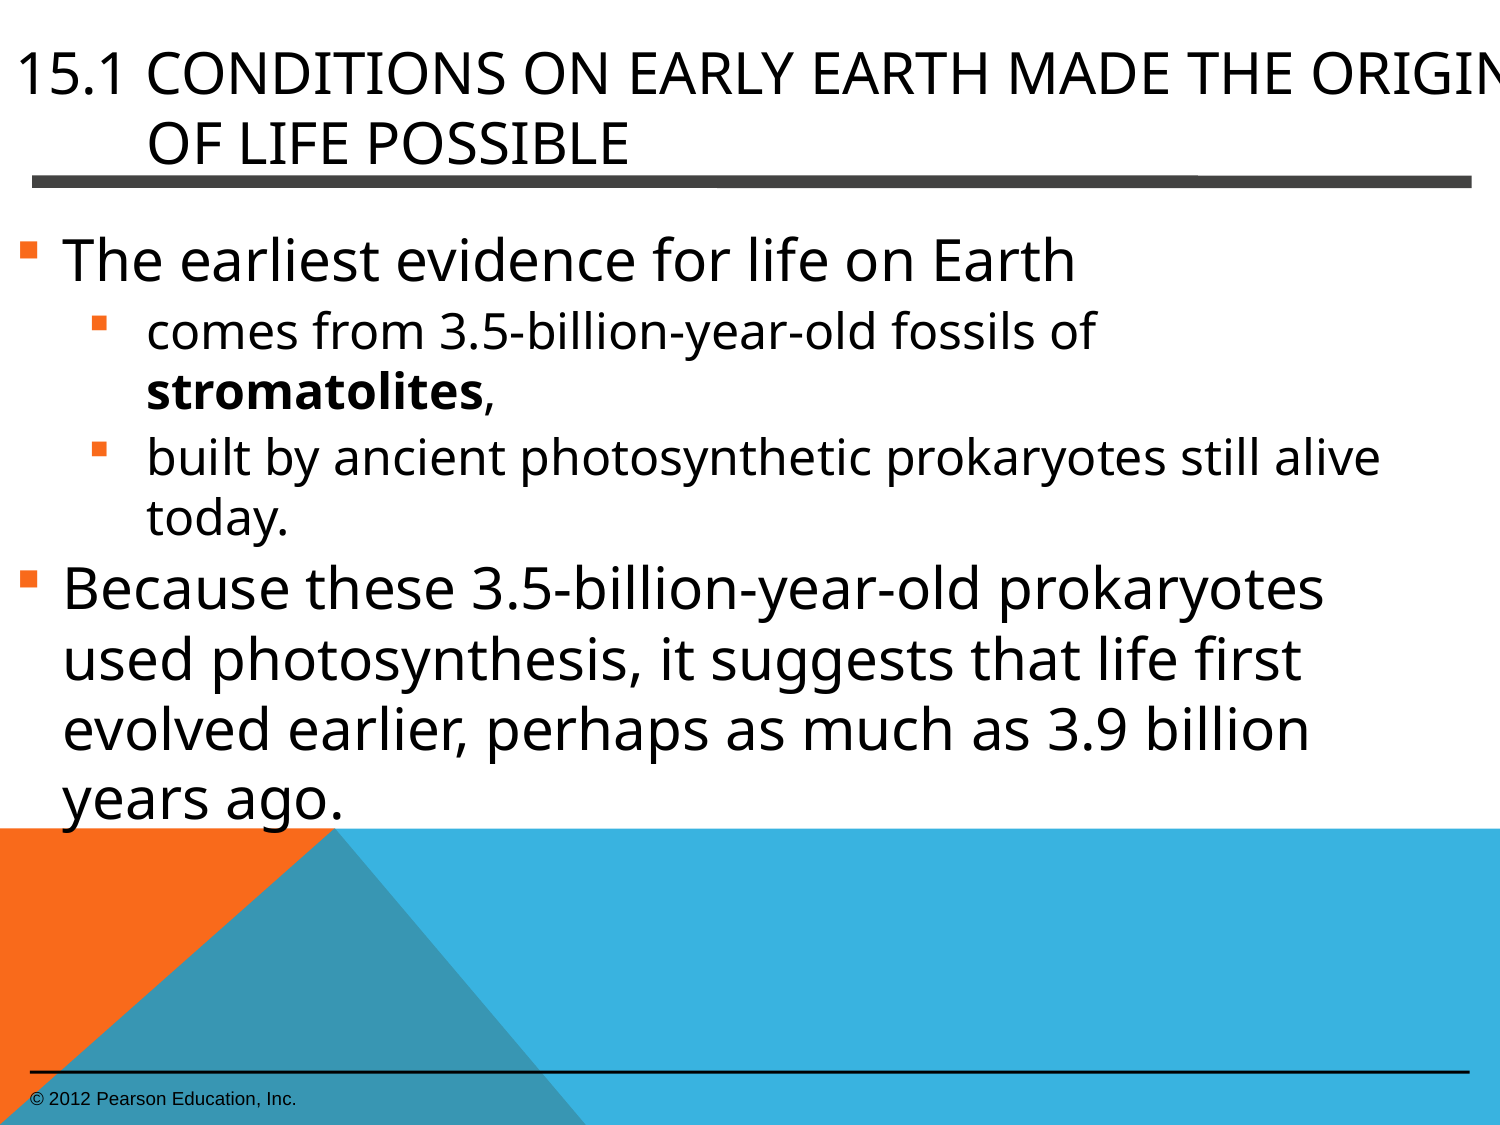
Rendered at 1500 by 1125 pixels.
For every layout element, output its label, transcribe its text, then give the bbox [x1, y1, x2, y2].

title 15.1 Conditions on early Earth made the origin of life possible [0, 0, 1500, 213]
text_box © 2012 Pearson Education, Inc. [29, 1086, 1470, 1110]
list The earliest evidence for life on Earth comes from 3.5-billion-year-old fossils of stromatolites, built by ancient photosynthetic prokaryotes still alive today. Because these 3.5-billion-year-old prokaryotes used photosynthesis, it suggests that life first evolved earlier, perhaps as much as 3.9 billion years ago. [0, 215, 1400, 1032]
